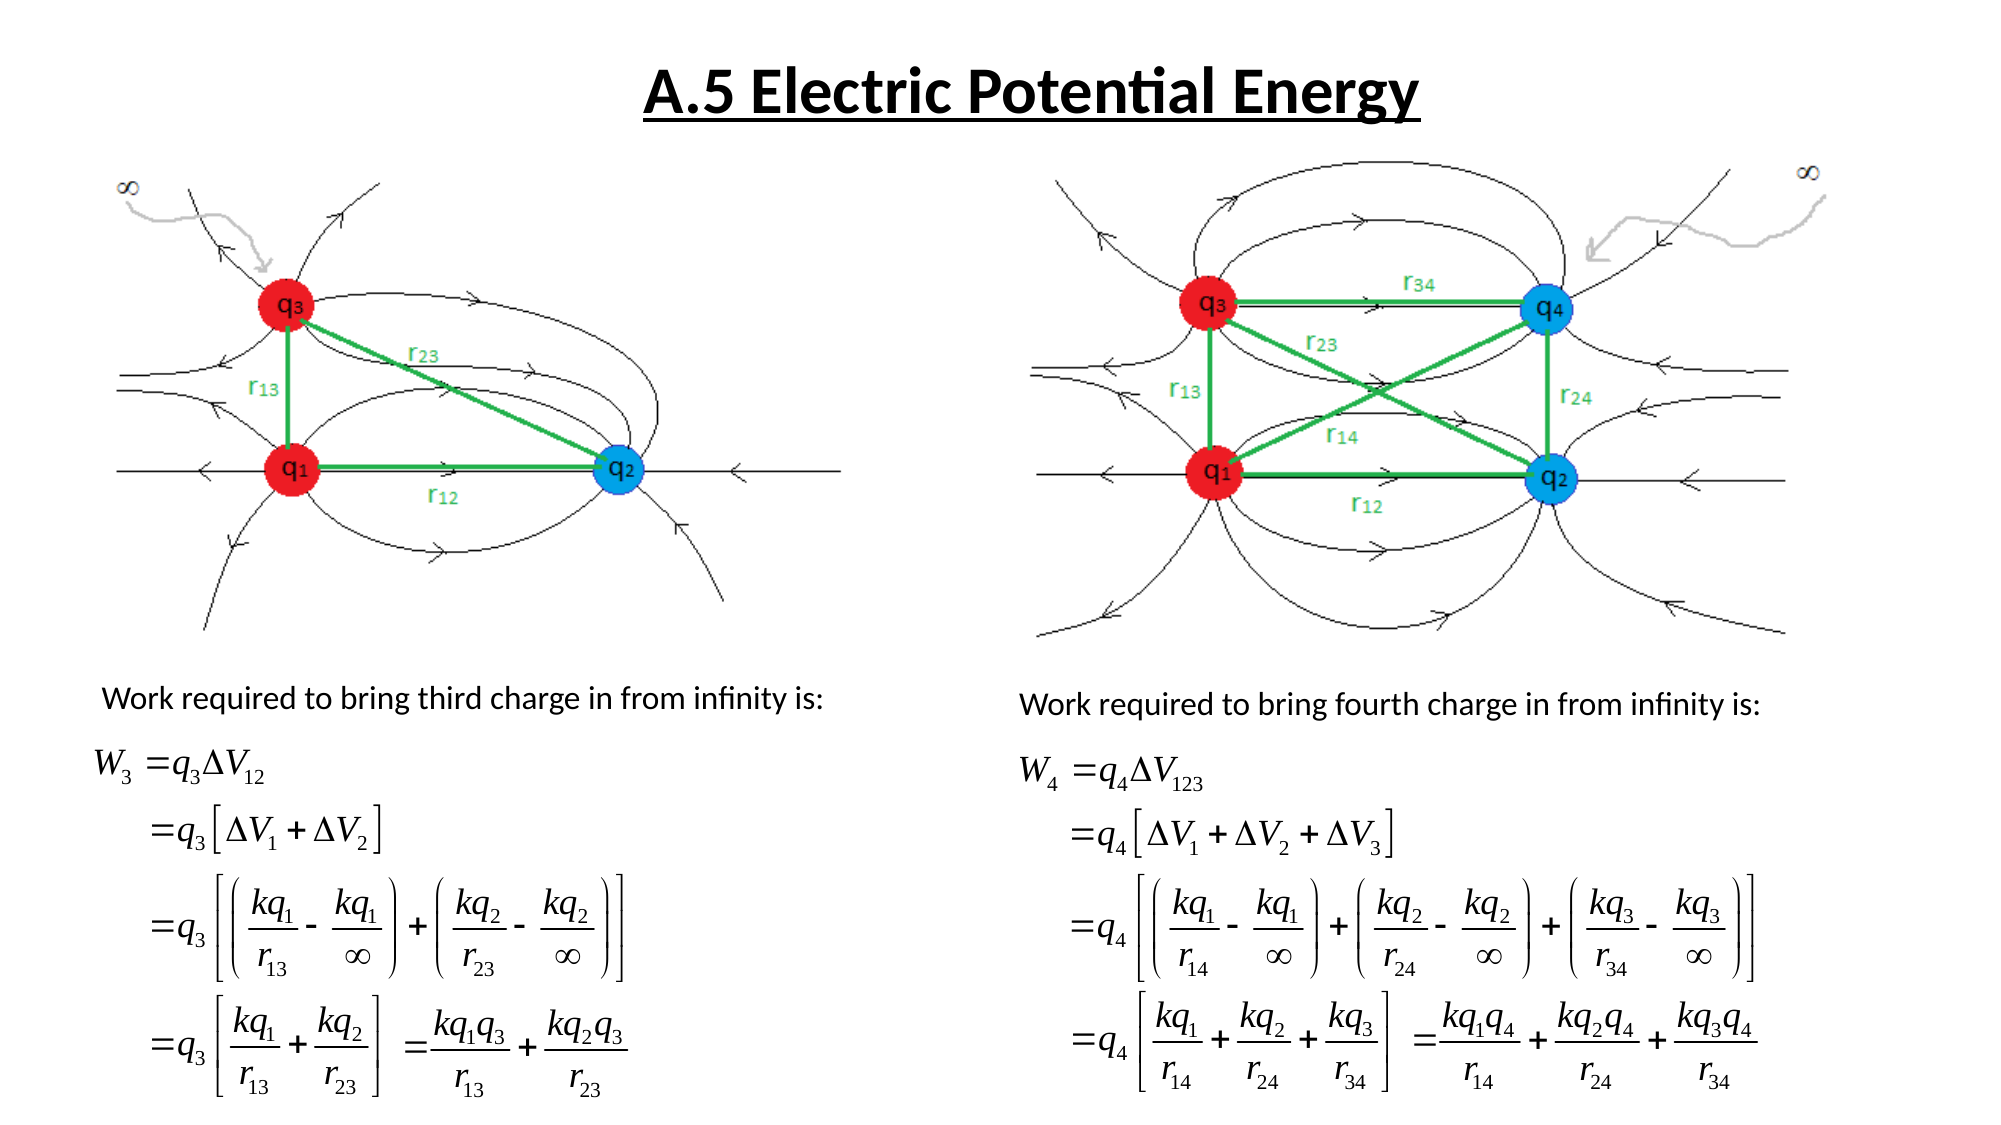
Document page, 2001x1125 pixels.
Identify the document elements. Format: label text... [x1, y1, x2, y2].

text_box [142, 988, 393, 1106]
text_box Work required to bring fourth charge in from infinity is: [1004, 675, 1778, 730]
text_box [142, 867, 637, 991]
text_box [1015, 744, 1210, 801]
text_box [1063, 983, 1404, 1101]
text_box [1404, 992, 1767, 1098]
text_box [94, 177, 867, 646]
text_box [395, 1000, 637, 1106]
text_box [1062, 867, 1767, 991]
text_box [90, 737, 273, 794]
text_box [999, 149, 1839, 664]
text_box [1062, 805, 1403, 867]
text_box Work required to bring third charge in from infinity is: [86, 669, 841, 724]
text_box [142, 801, 390, 863]
text_box A.5 Electric Potential Energy [628, 48, 1626, 150]
